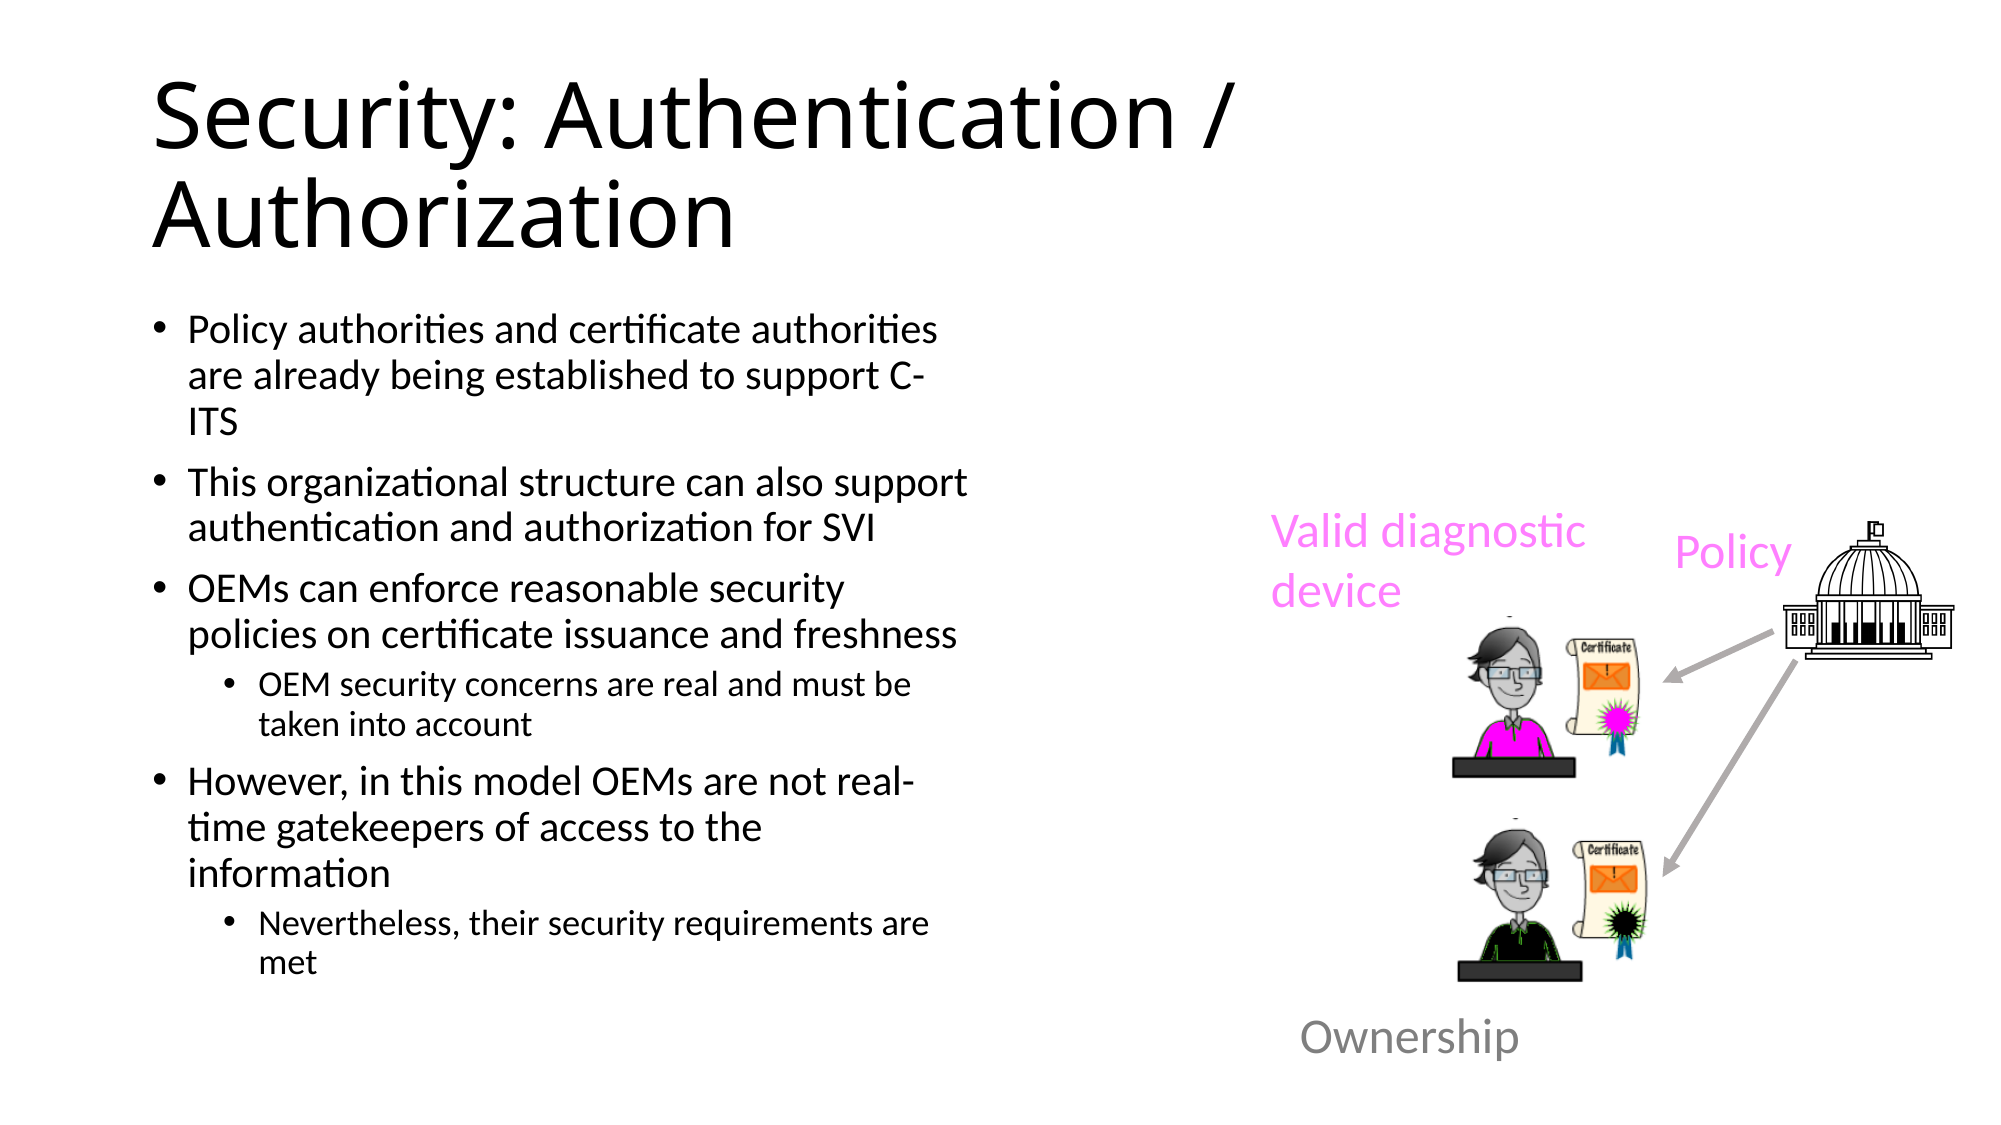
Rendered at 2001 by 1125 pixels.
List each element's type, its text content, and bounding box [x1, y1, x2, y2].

text_box Valid diagnostic device [1270, 457, 1559, 658]
picture [1773, 497, 1964, 688]
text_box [1662, 631, 1774, 660]
text_box Ownership [1299, 992, 1588, 1075]
text_box Policy [1658, 505, 1773, 592]
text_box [1662, 660, 1796, 878]
picture [1420, 616, 1694, 789]
list Policy authorities and certificate authorities are already being established to support C-ITS This organizational structure can also support authentication and authorization for SVI OEMs can enforce reasonable security policies on certificate issuance and freshness OEM security concerns are real and must be taken into account However, in this model OEMs are not real-time gatekeepers of access to the information Nevertheless, their security requirements are met [137, 299, 988, 1014]
title Security: Authentication / Authorization [137, 59, 1863, 278]
picture [1425, 818, 1702, 993]
